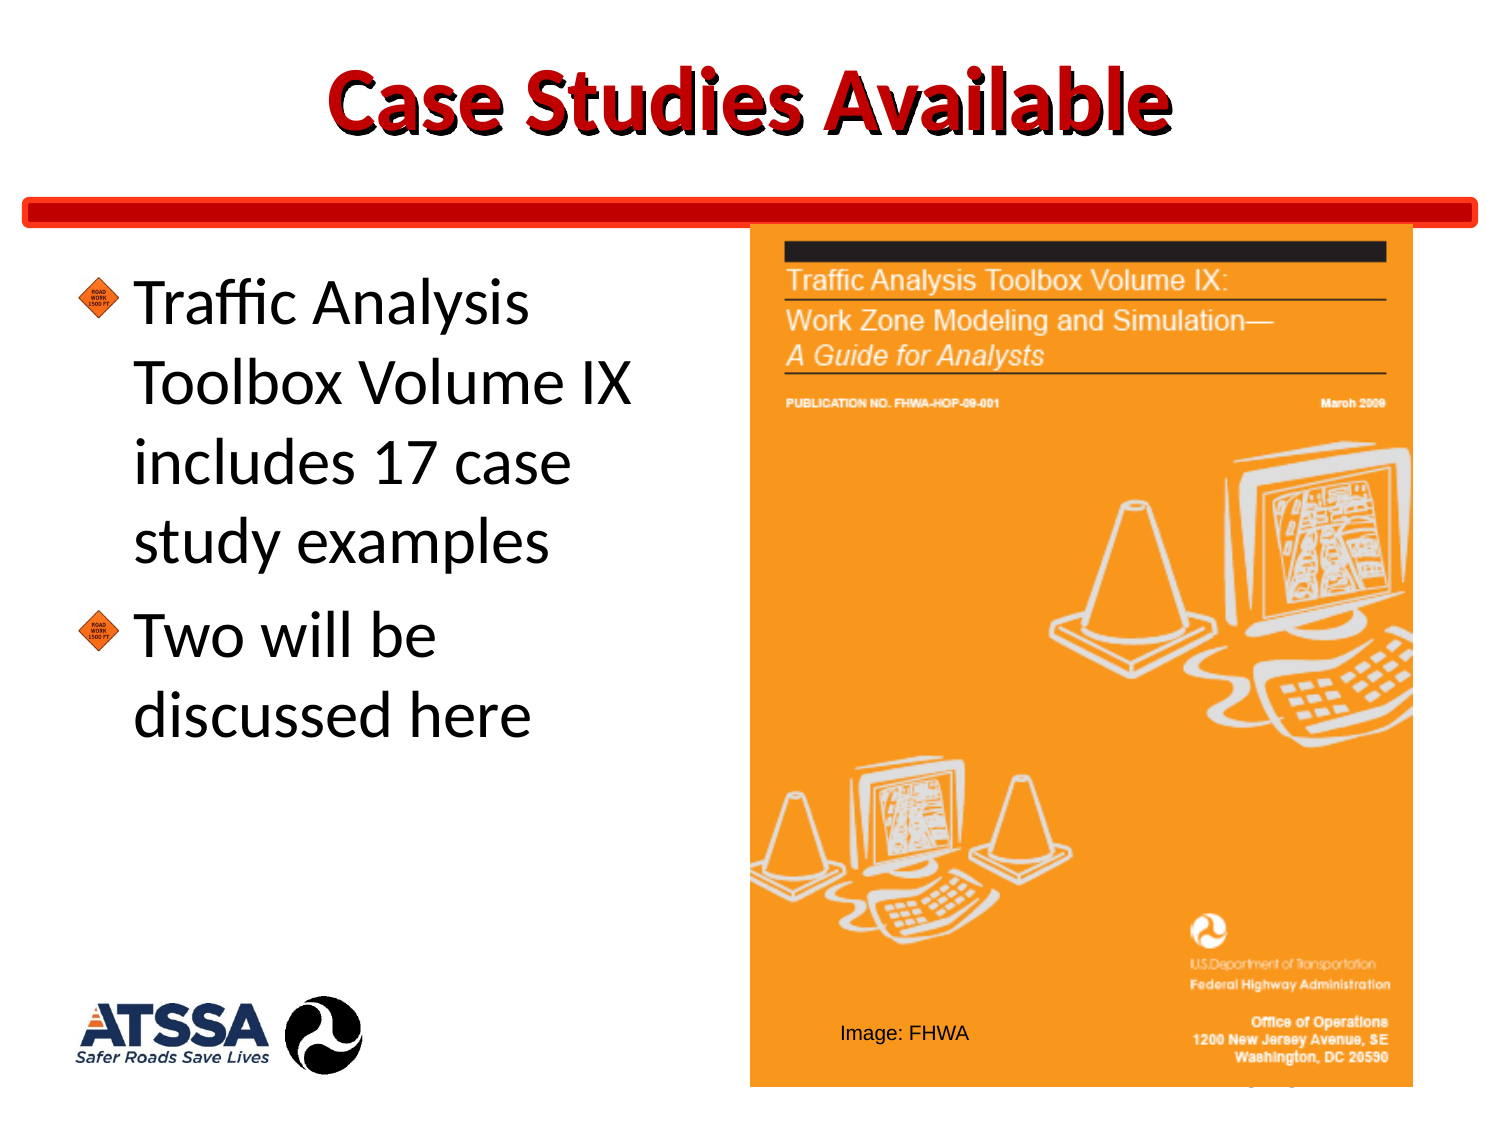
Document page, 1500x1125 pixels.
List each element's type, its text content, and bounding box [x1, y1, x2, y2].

picture [75, 1003, 269, 1063]
title Case Studies Available [0, 0, 1500, 188]
picture [276, 989, 370, 1077]
list Traffic Analysis Toolbox Volume IX includes 17 case study examples Two will be discussed here [62, 249, 713, 988]
picture [77, 609, 120, 652]
picture [77, 276, 120, 319]
picture [749, 224, 1413, 1087]
